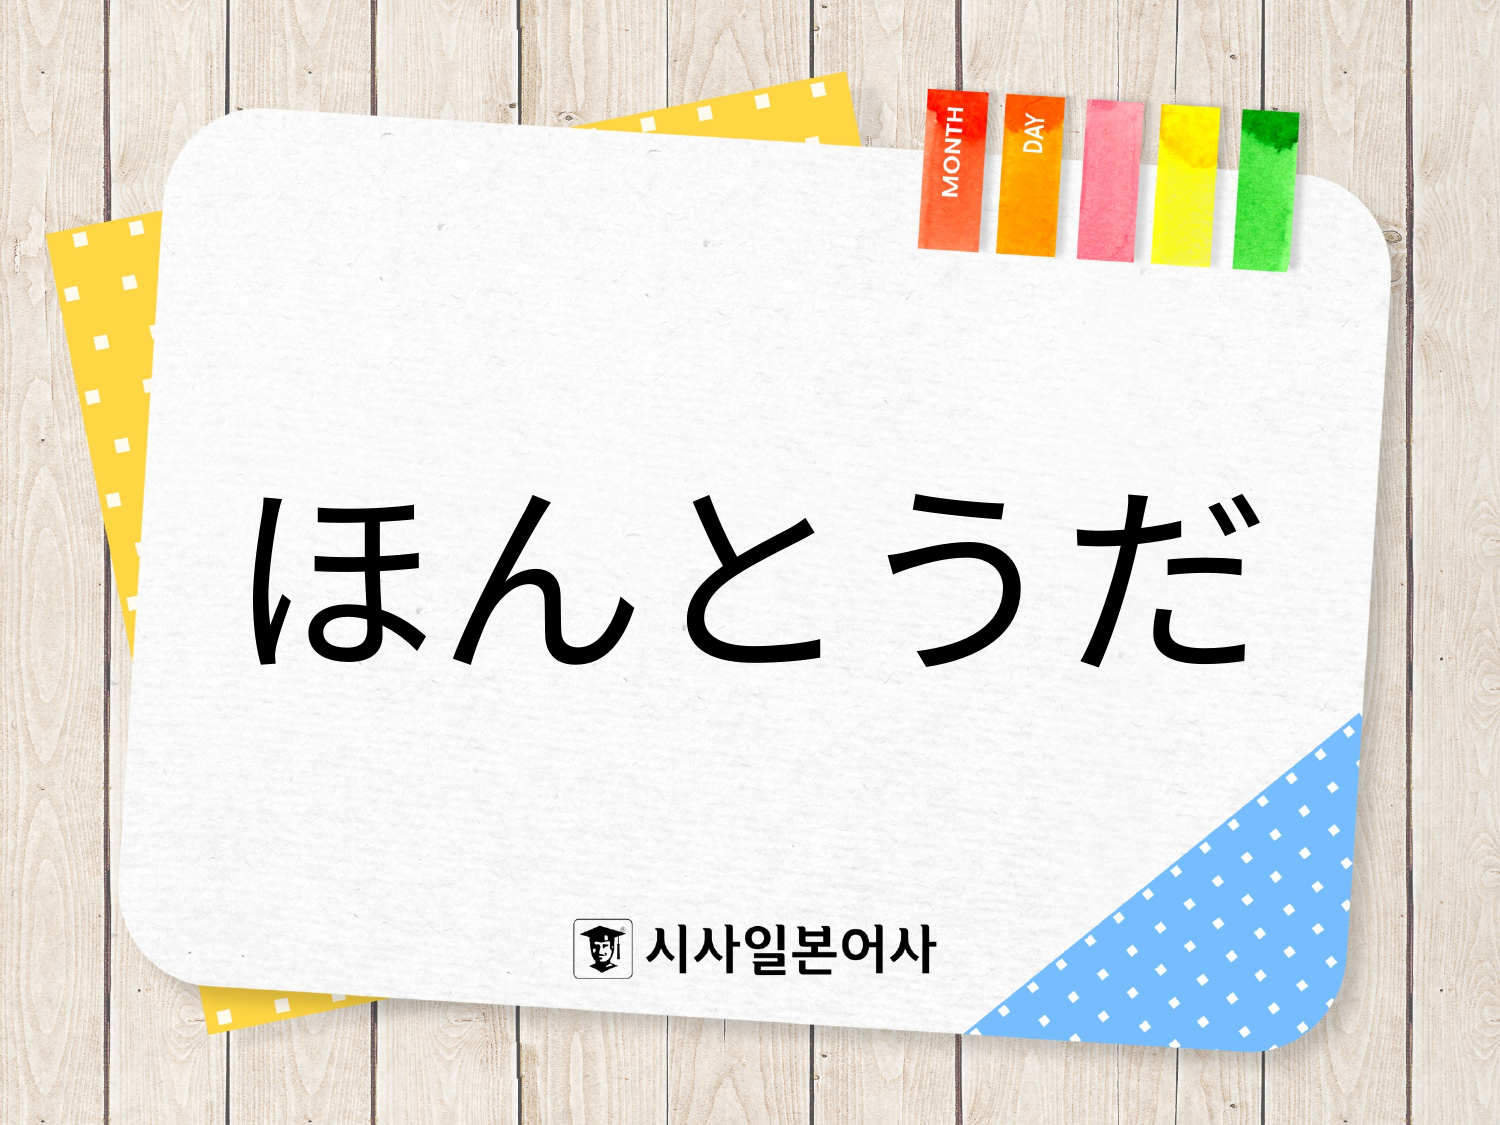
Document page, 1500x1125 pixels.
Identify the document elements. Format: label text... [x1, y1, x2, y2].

picture [0, 0, 1500, 1125]
title ほんとうだ [75, 338, 1425, 811]
